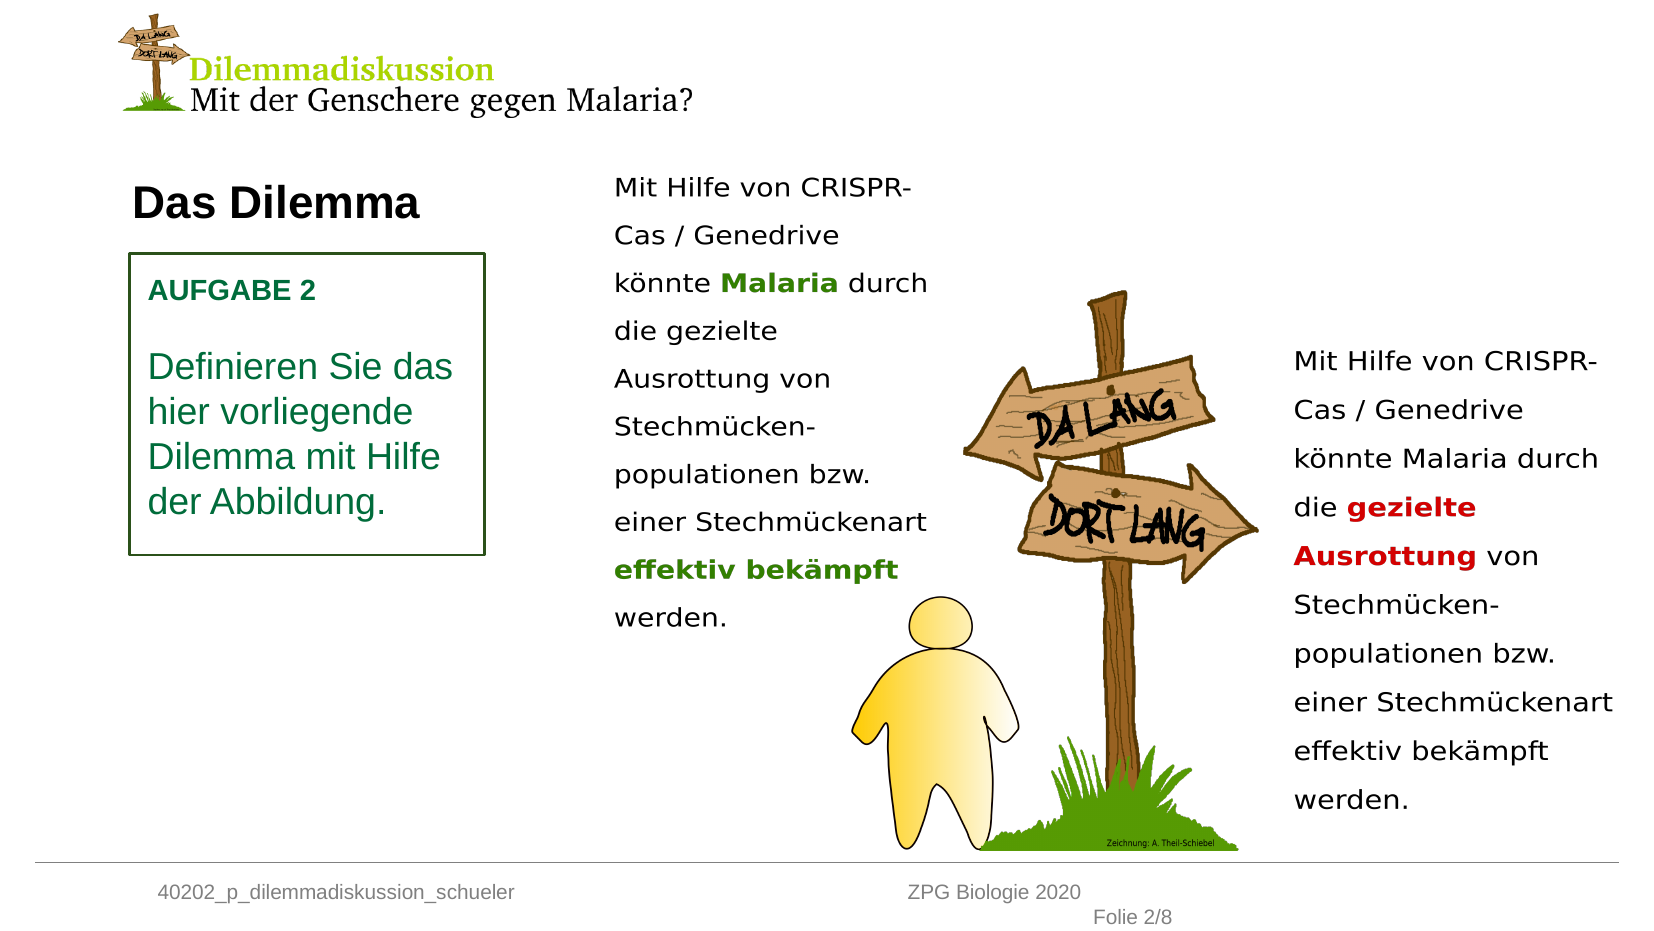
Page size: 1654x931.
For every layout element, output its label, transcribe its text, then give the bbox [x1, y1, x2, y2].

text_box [117, 165, 1613, 851]
picture [117, 13, 693, 119]
text_box 40202_p_dilemmadiskussion_schueler ZPG Biologie 2020 Folie 2/8 [82, 871, 1583, 910]
